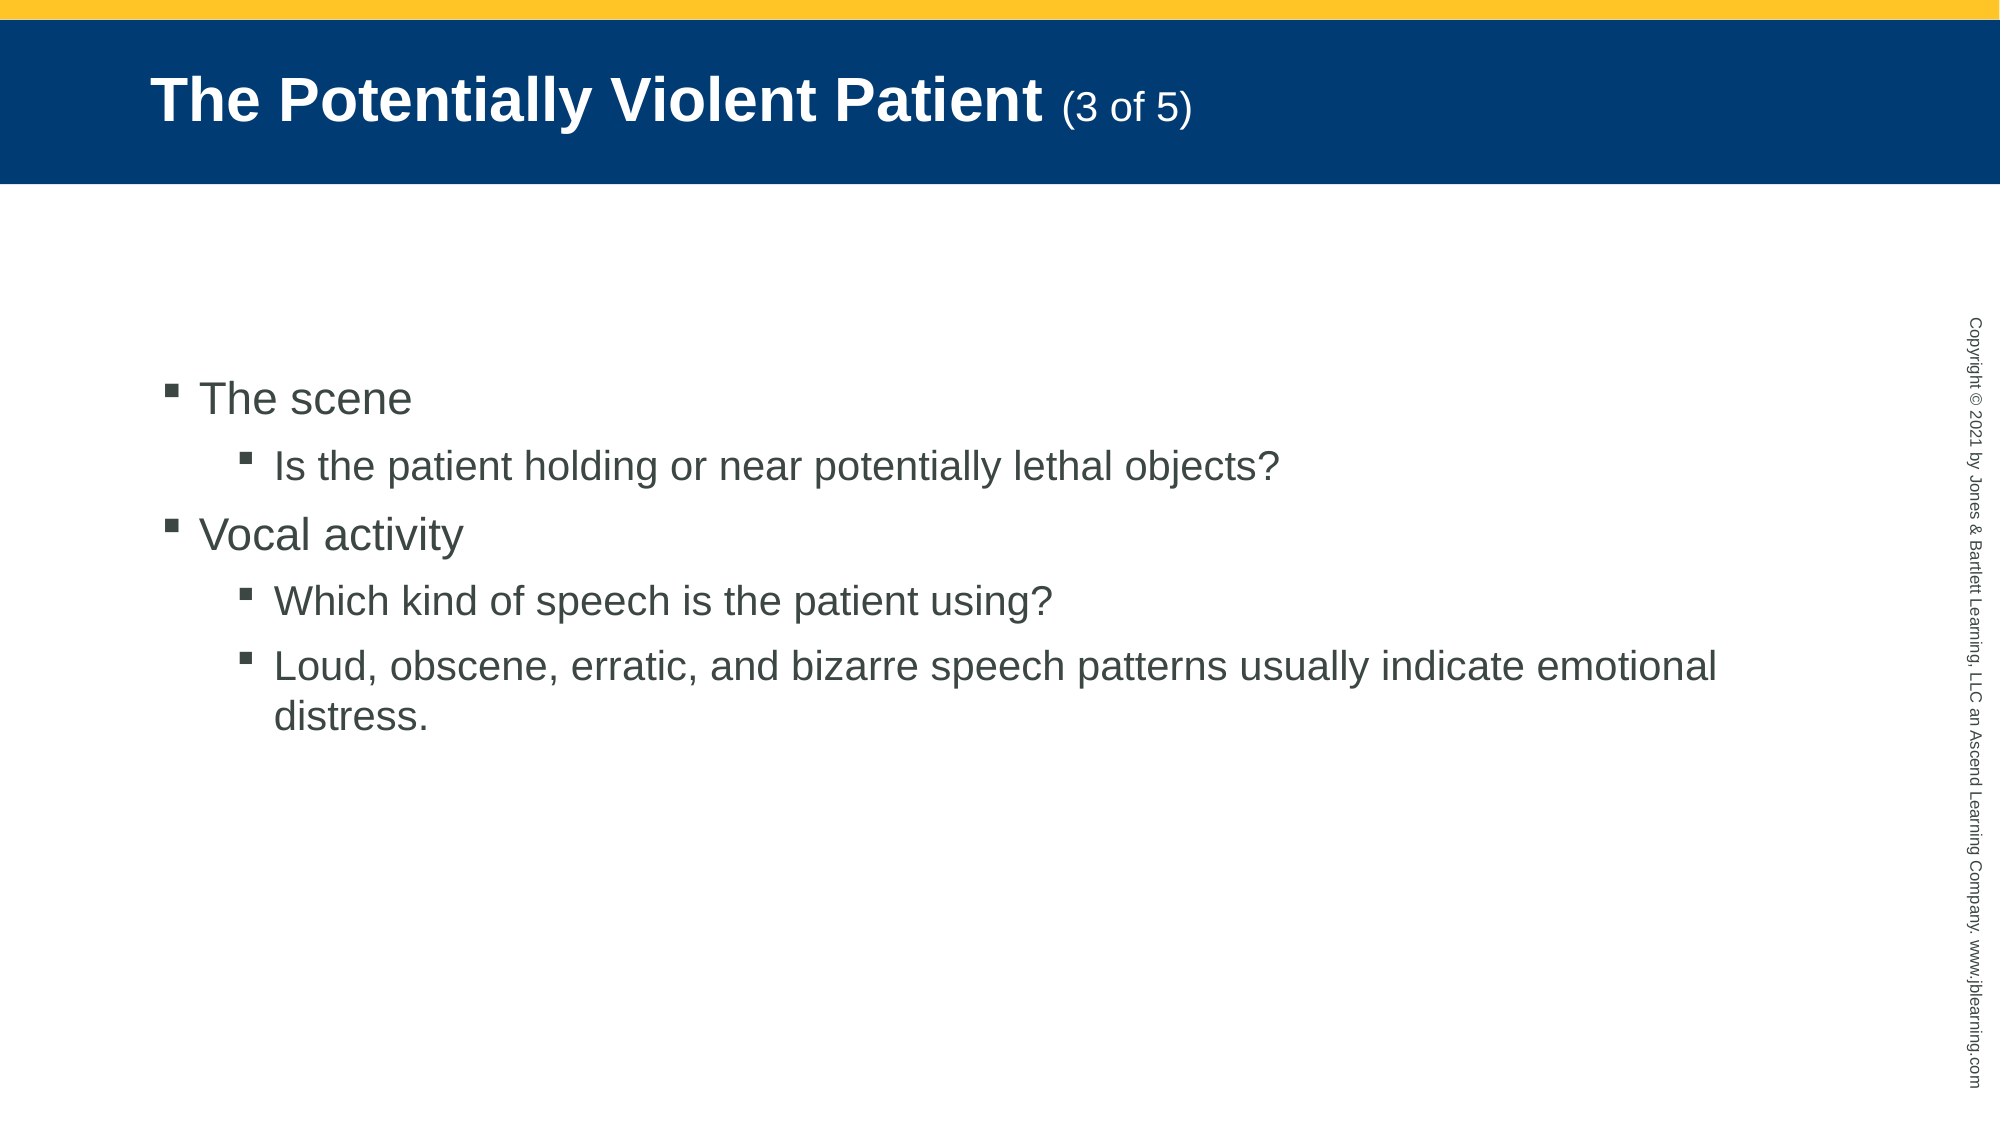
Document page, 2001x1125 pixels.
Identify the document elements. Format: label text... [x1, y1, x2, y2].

list The scene Is the patient holding or near potentially lethal objects? Vocal activity Which kind of speech is the patient using? Loud, obscene, erratic, and bizarre speech patterns usually indicate emotional distress. [146, 361, 1859, 1016]
title The Potentially Violent Patient (3 of 5) [0, 19, 2000, 185]
